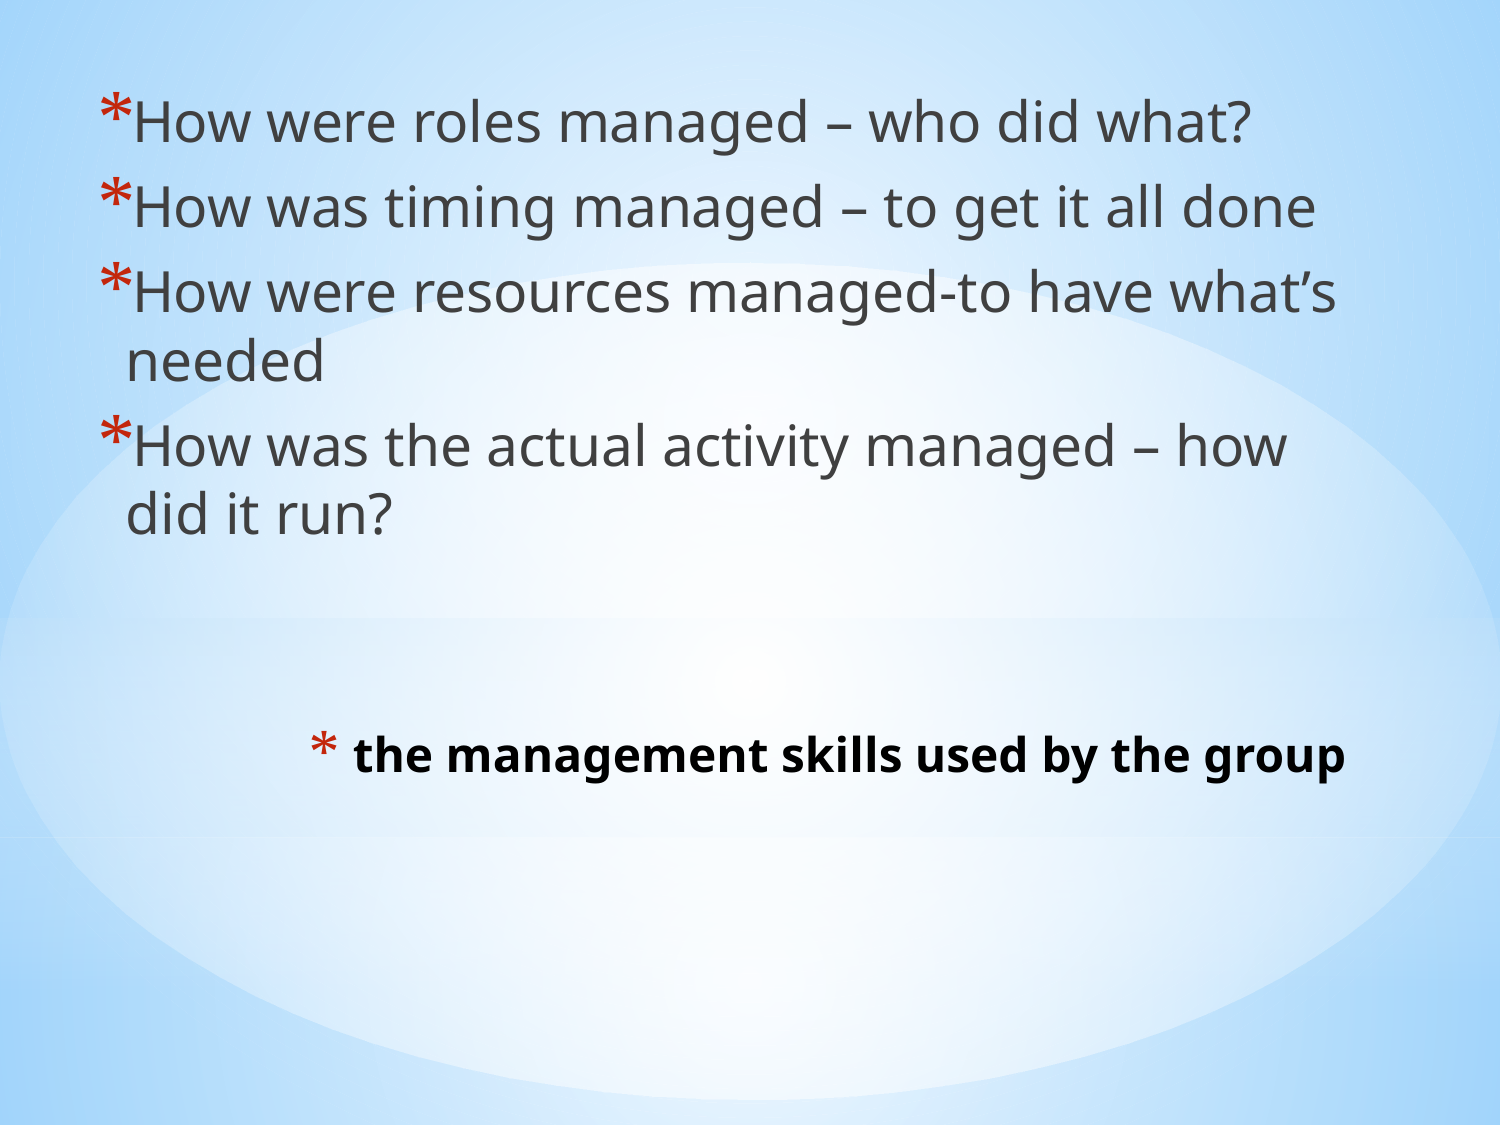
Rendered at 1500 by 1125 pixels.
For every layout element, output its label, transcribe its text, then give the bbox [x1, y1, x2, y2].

list How were roles managed – who did what? How was timing managed – to get it all done How were resources managed-to have what’s needed How was the actual activity managed – how did it run? [76, 78, 1360, 649]
title the management skills used by the group [294, 717, 1363, 905]
